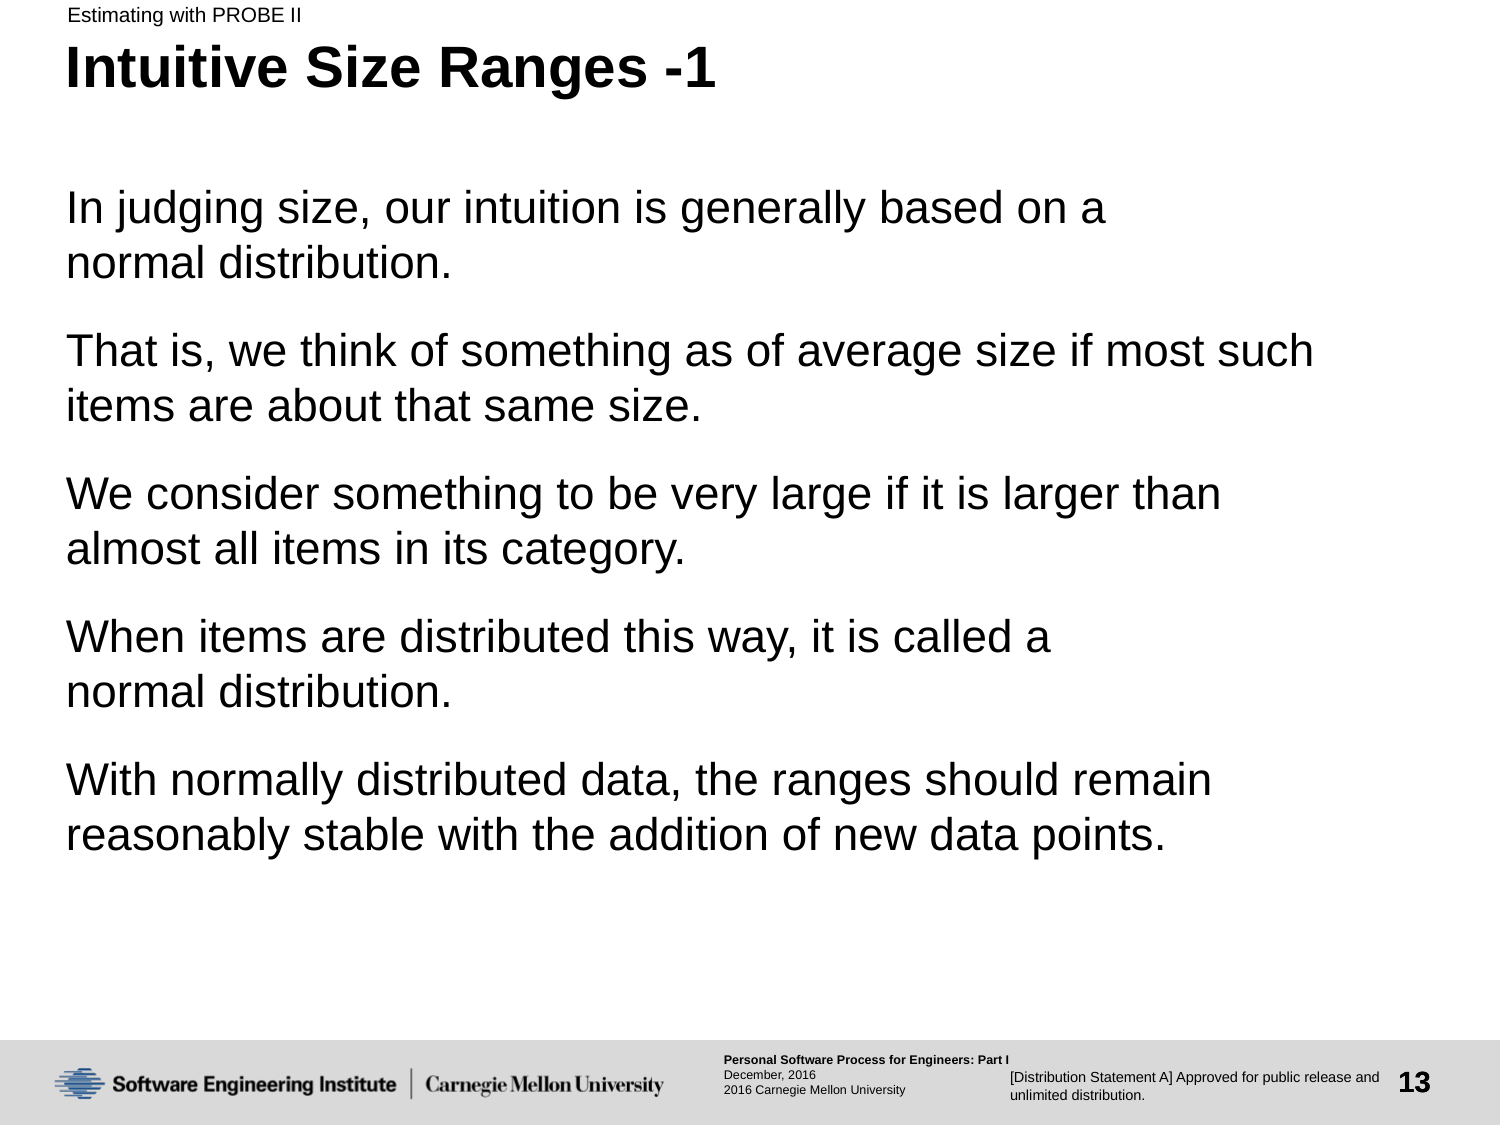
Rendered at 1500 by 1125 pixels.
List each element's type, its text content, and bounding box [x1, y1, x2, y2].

title Intuitive Size Ranges -1 [65, 37, 1313, 148]
list In judging size, our intuition is generally based on a normal distribution. That is, we think of something as of average size if most such items are about that same size. We consider something to be very large if it is larger than almost all items in its category. When items are distributed this way, it is called a normal distribution. With normally distributed data, the ranges should remain reasonably stable with the addition of new data points. [65, 177, 1431, 1000]
picture [46, 1061, 673, 1104]
text_box Estimating with PROBE II [67, 1, 752, 27]
